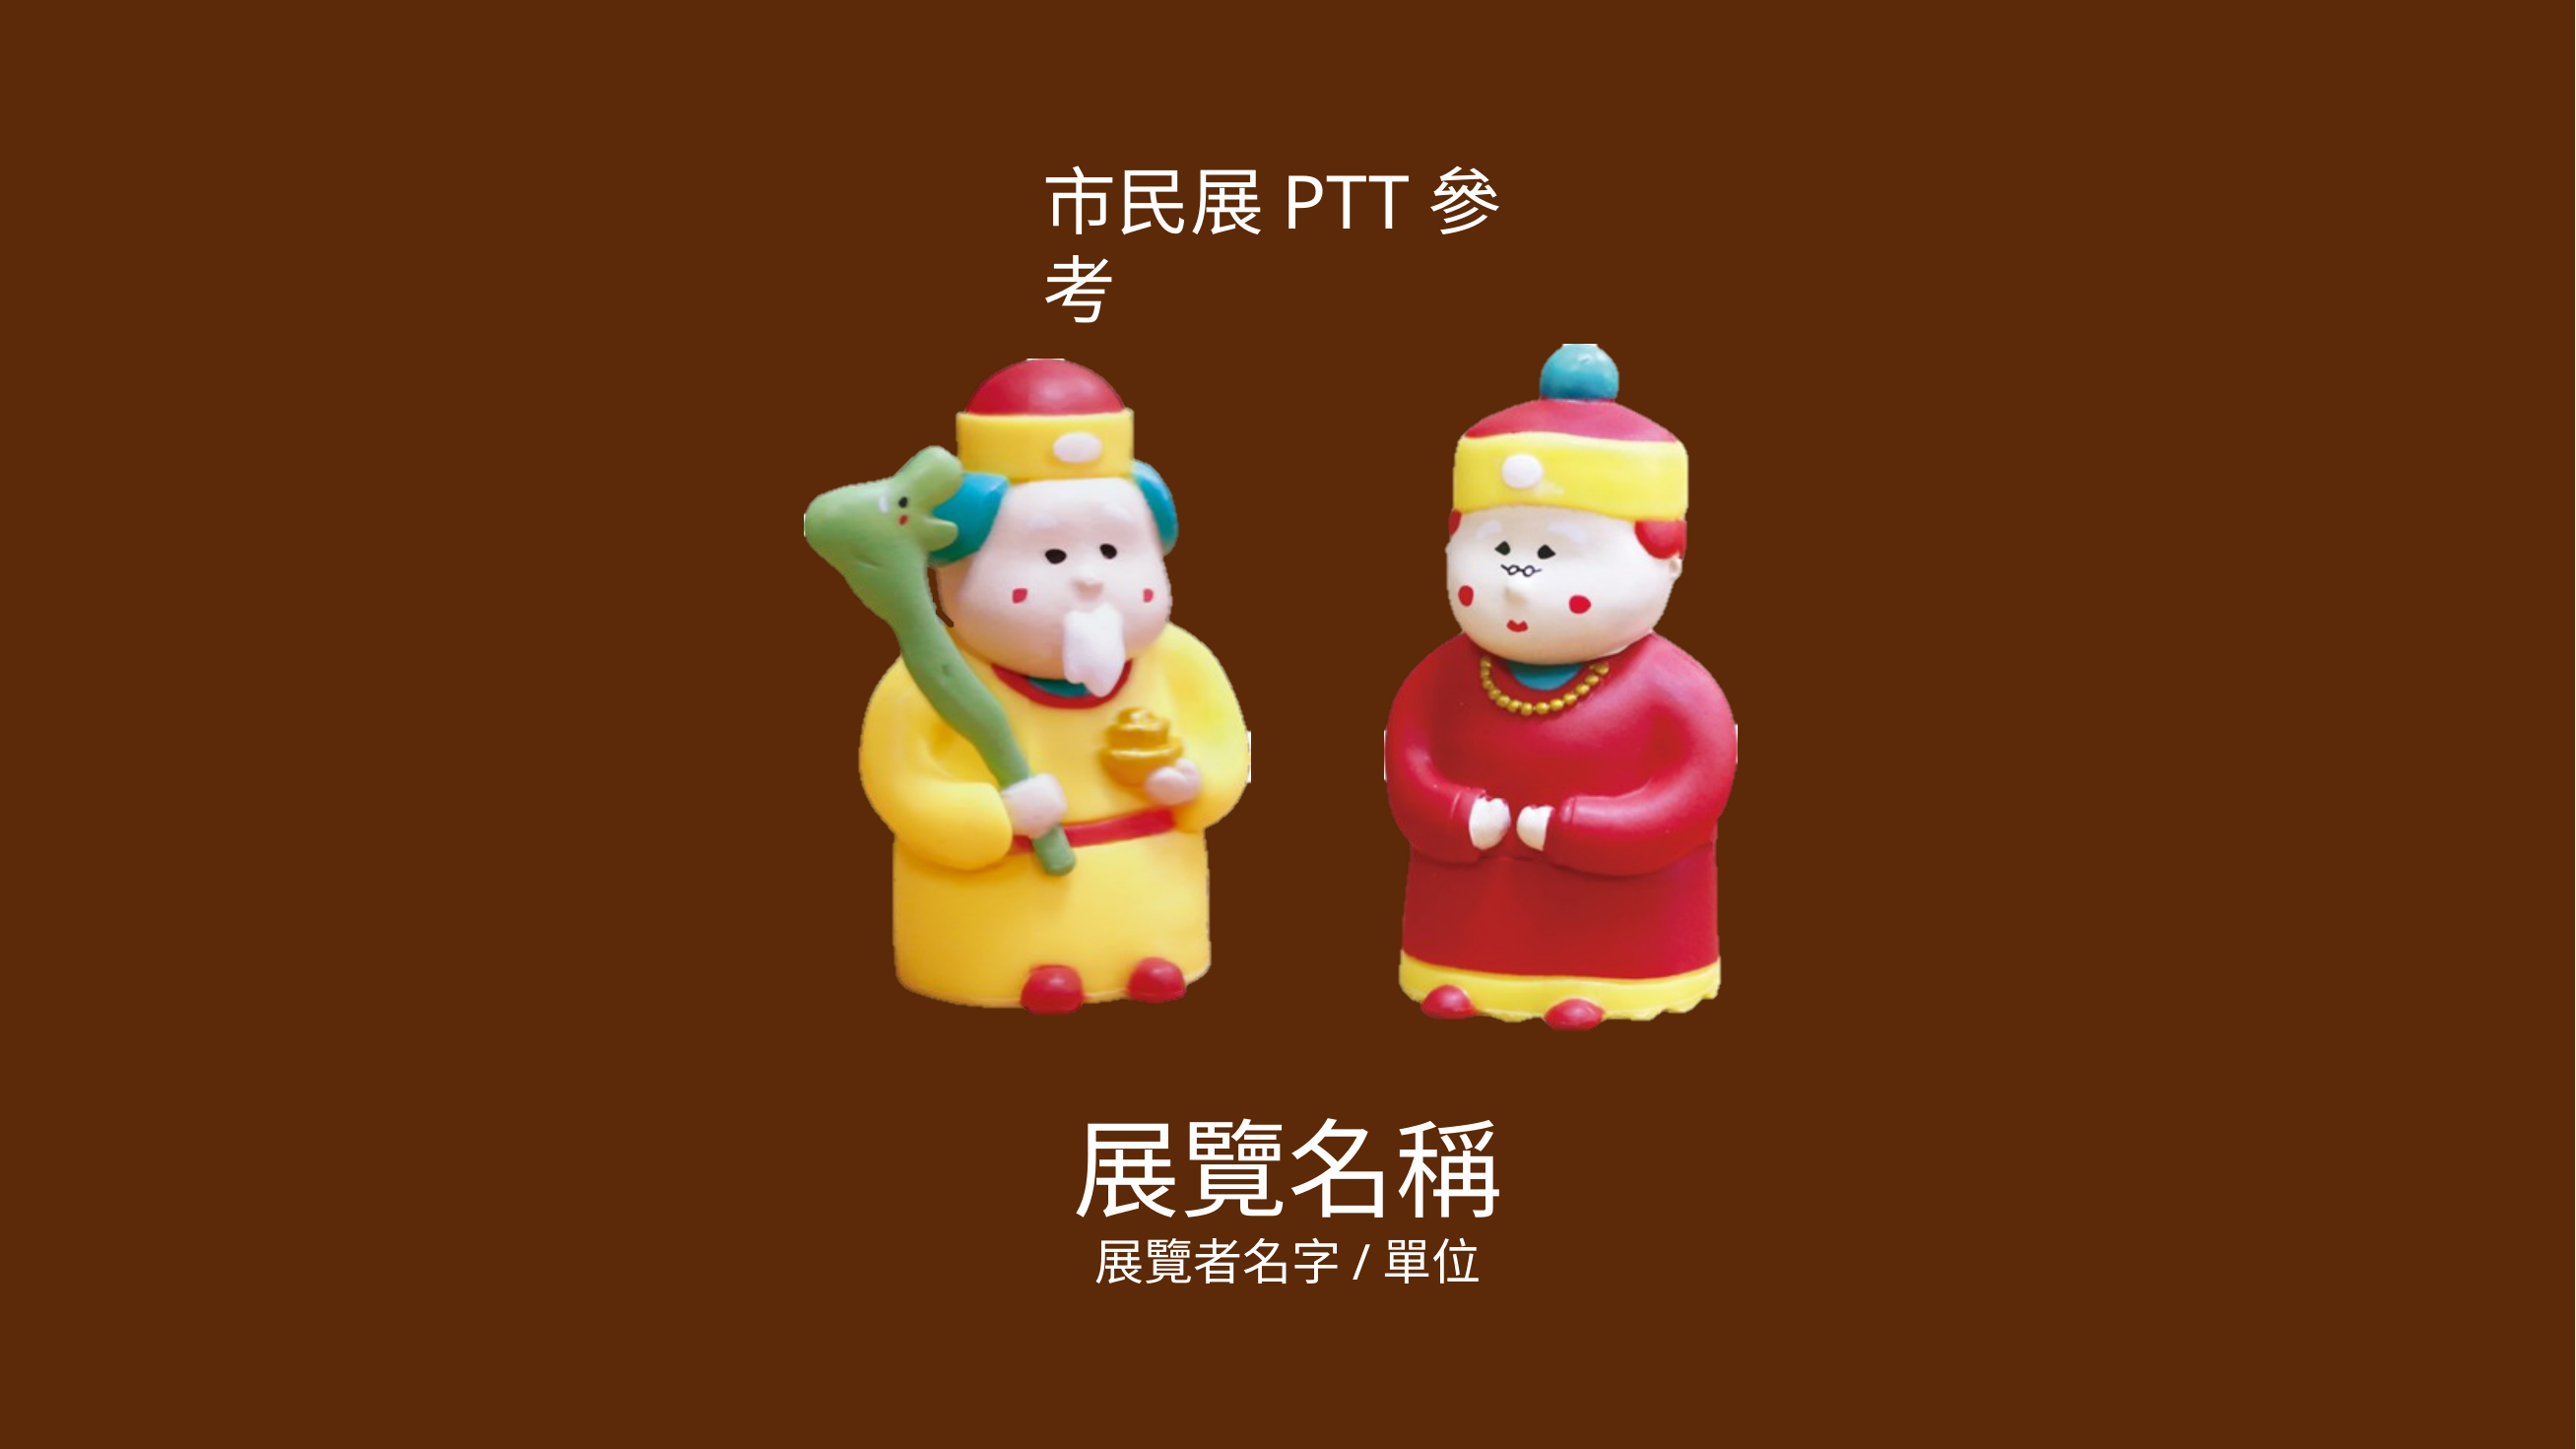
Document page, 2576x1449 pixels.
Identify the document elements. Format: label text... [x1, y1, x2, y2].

picture [804, 359, 1251, 1016]
text_box 展覽名稱 展覽者名字/單位 [123, 1093, 2452, 1356]
text_box 市民展PTT參考 [1027, 148, 1589, 340]
picture [1384, 344, 1738, 1031]
